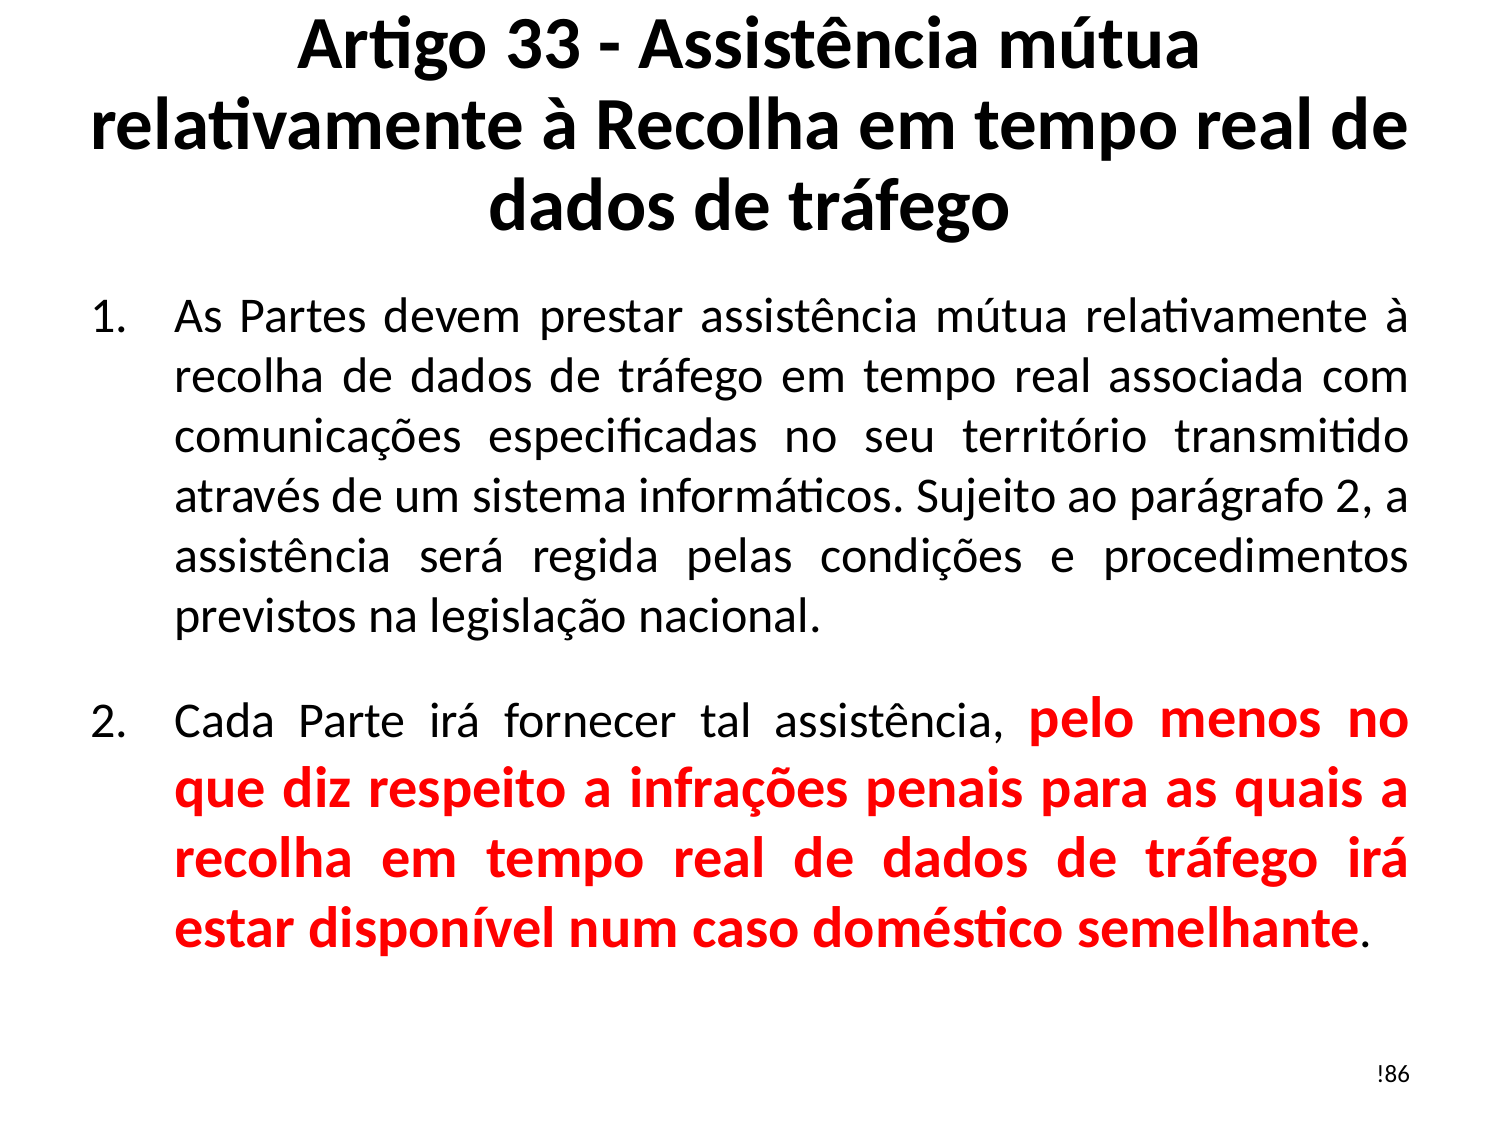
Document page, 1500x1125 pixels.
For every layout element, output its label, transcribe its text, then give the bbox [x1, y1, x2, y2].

slide_number !86 [1074, 1042, 1425, 1103]
text_box As Partes devem prestar assistência mútua relativamente à recolha de dados de tráfego em tempo real associada com comunicações especificadas no seu território transmitido através de um sistema informáticos. Sujeito ao parágrafo 2, a assistência será regida pelas condições e procedimentos previstos na legislação nacional. Cada Parte irá fornecer tal assistência, pelo menos no que diz respeito a infrações penais para as quais a recolha em tempo real de dados de tráfego irá estar disponível num caso doméstico semelhante. [74, 274, 1425, 1039]
title Artigo 33 - Assistência mútua relativamente à Recolha em tempo real de dados de tráfego [75, 45, 1425, 206]
